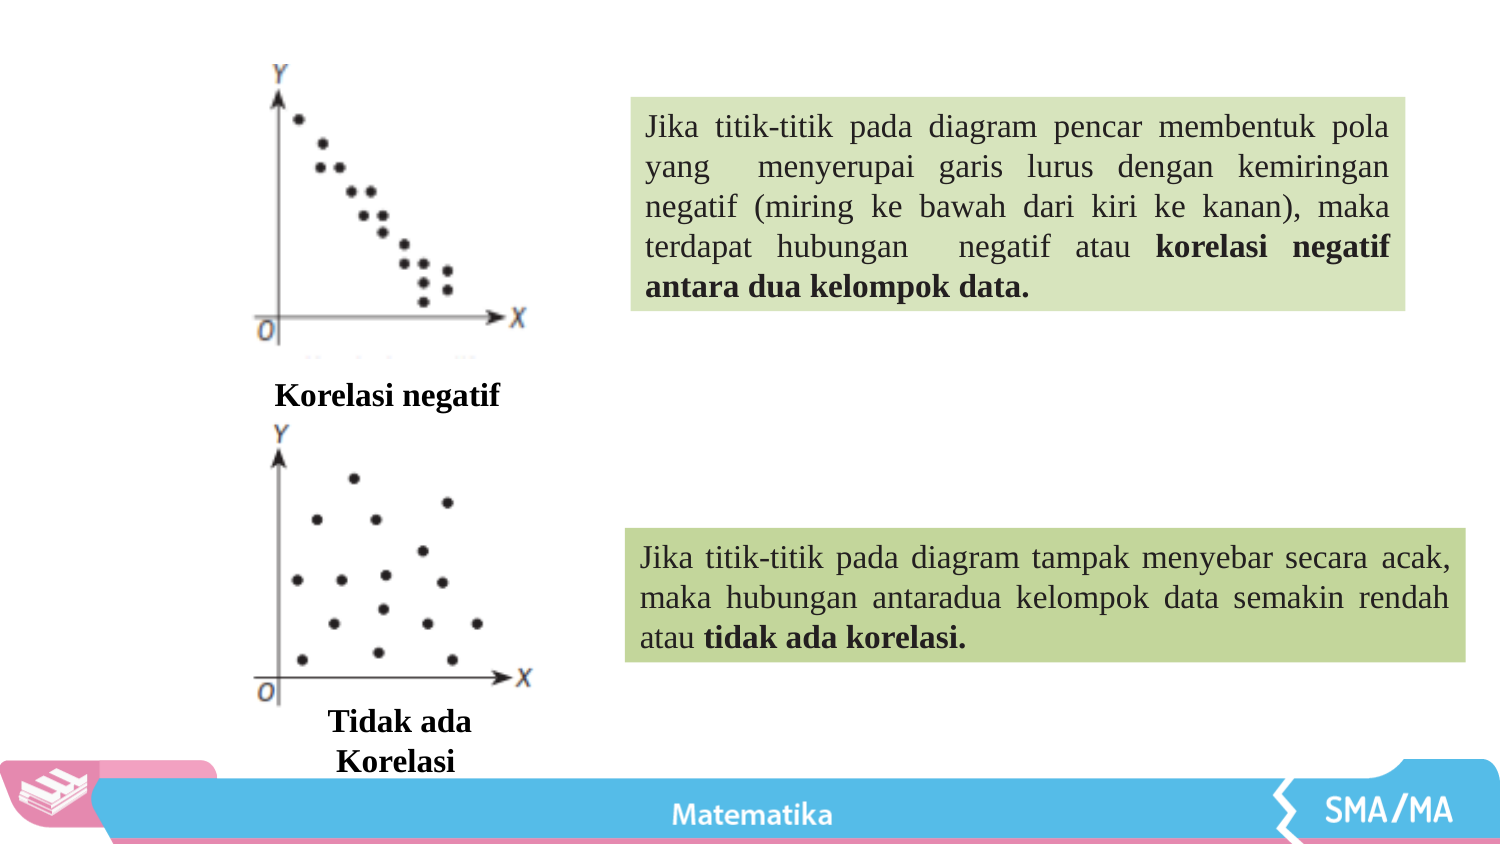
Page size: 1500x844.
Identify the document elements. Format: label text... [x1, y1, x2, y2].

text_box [224, 418, 576, 735]
picture [367, 759, 372, 771]
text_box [224, 63, 551, 418]
text_box Jika titik-titik pada diagram tampak menyebar secara acak, maka hubungan antaradua kelompok data semakin rendah atau tidak ada korelasi. [624, 527, 1466, 663]
text_box Jika titik-titik pada diagram pencar membentuk pola yang menyerupai garis lurus dengan kemiringan negatif (miring ke bawah dari kiri ke kanan), maka terdapat hubungan negatif atau korelasi negatif antara dua kelompok data. [630, 96, 1406, 312]
picture [0, 759, 1500, 844]
